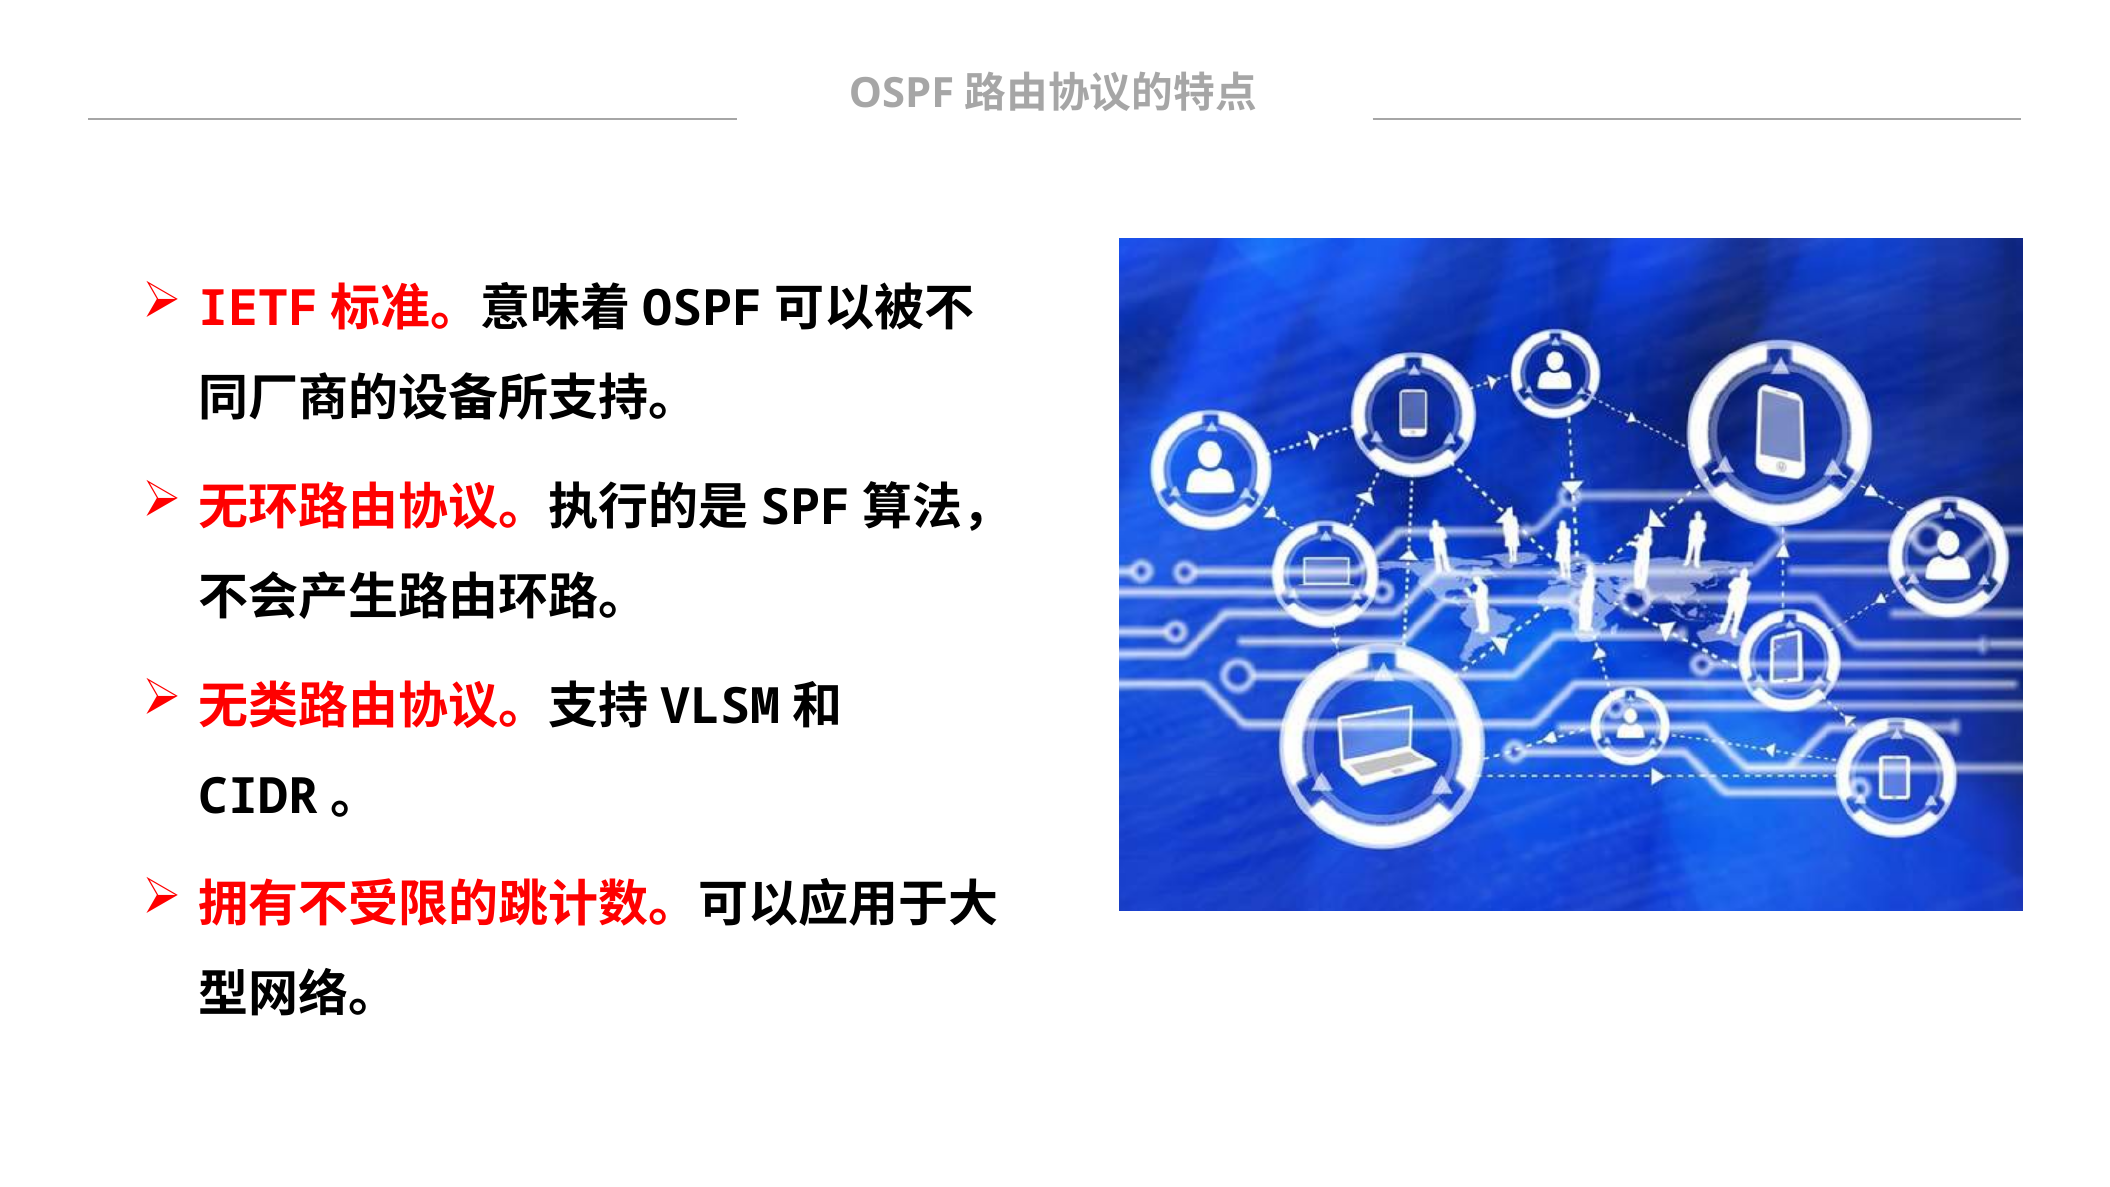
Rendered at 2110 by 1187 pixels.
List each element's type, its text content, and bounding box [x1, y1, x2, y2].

text_box IETF标准。意味着OSPF可以被不同厂商的设备所支持。 无环路由协议。执行的是SPF算法，不会产生路由环路。 无类路由协议。支持VLSM和CIDR。 拥有不受限的跳计数。可以应用于大型网络。 [127, 238, 1031, 1187]
text_box OSPF路由协议的特点 [728, 65, 1377, 116]
picture [1119, 238, 2023, 911]
